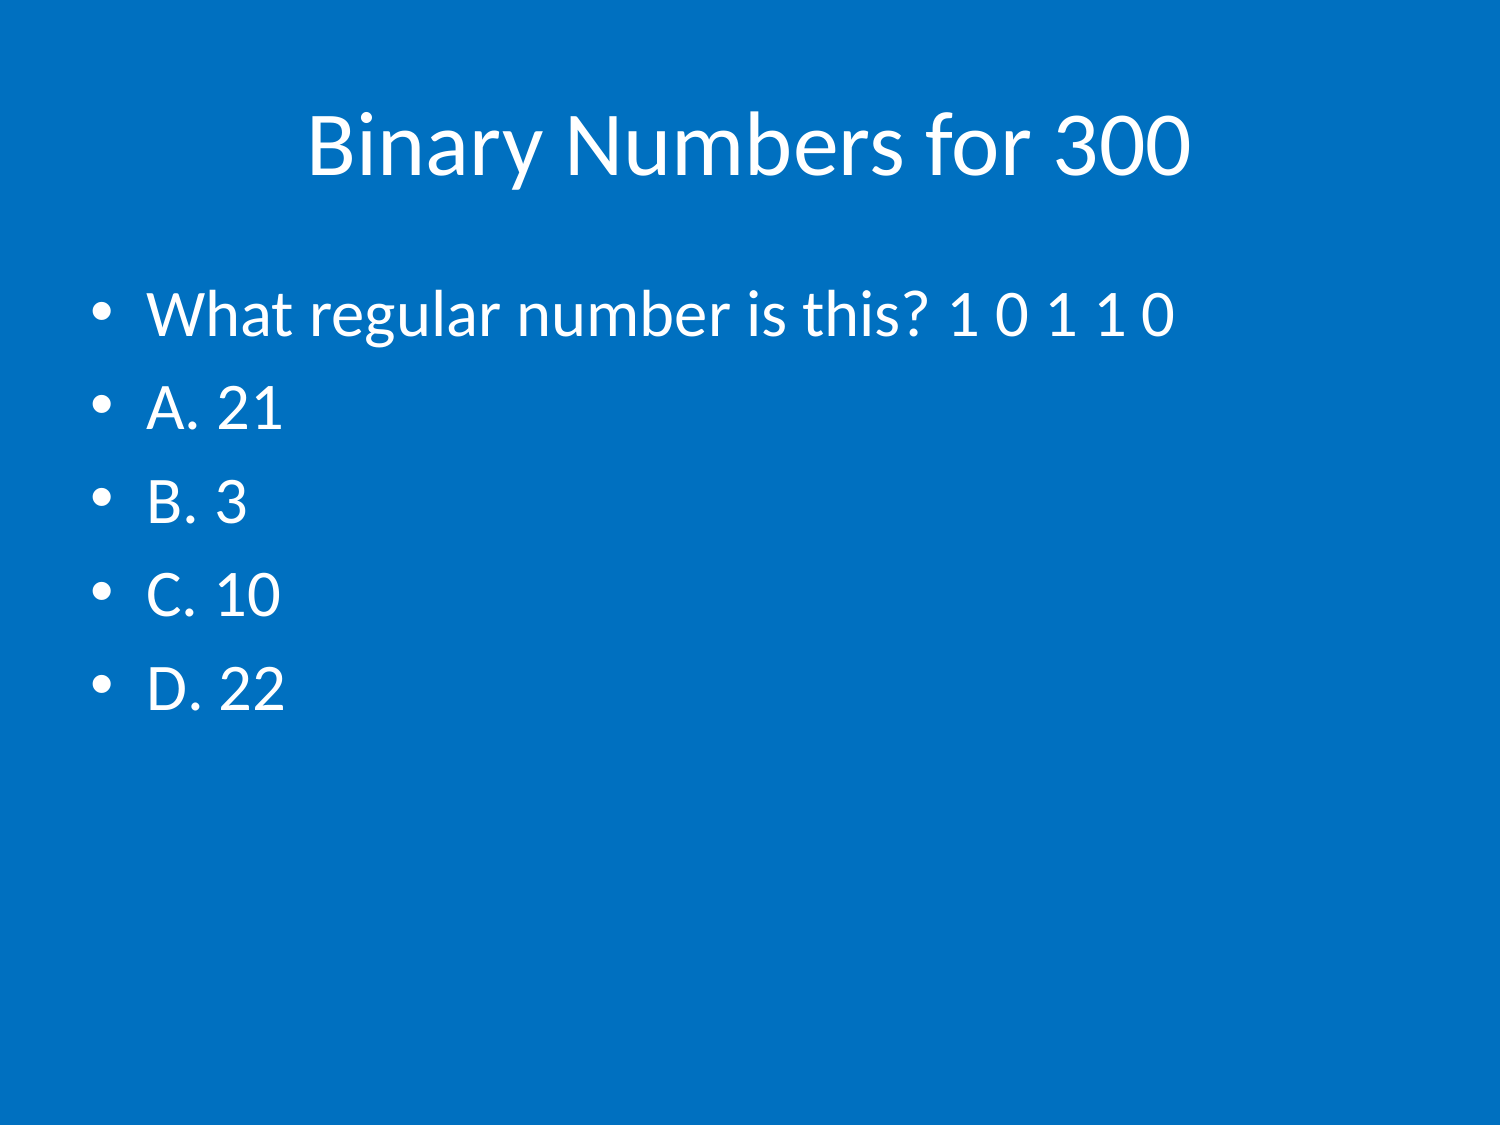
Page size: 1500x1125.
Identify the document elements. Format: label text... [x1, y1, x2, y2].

title Binary Numbers for 300 [75, 45, 1425, 233]
list What regular number is this? 1 0 1 1 0 A. 21 B. 3 C. 10 D. 22 [75, 262, 1425, 1005]
